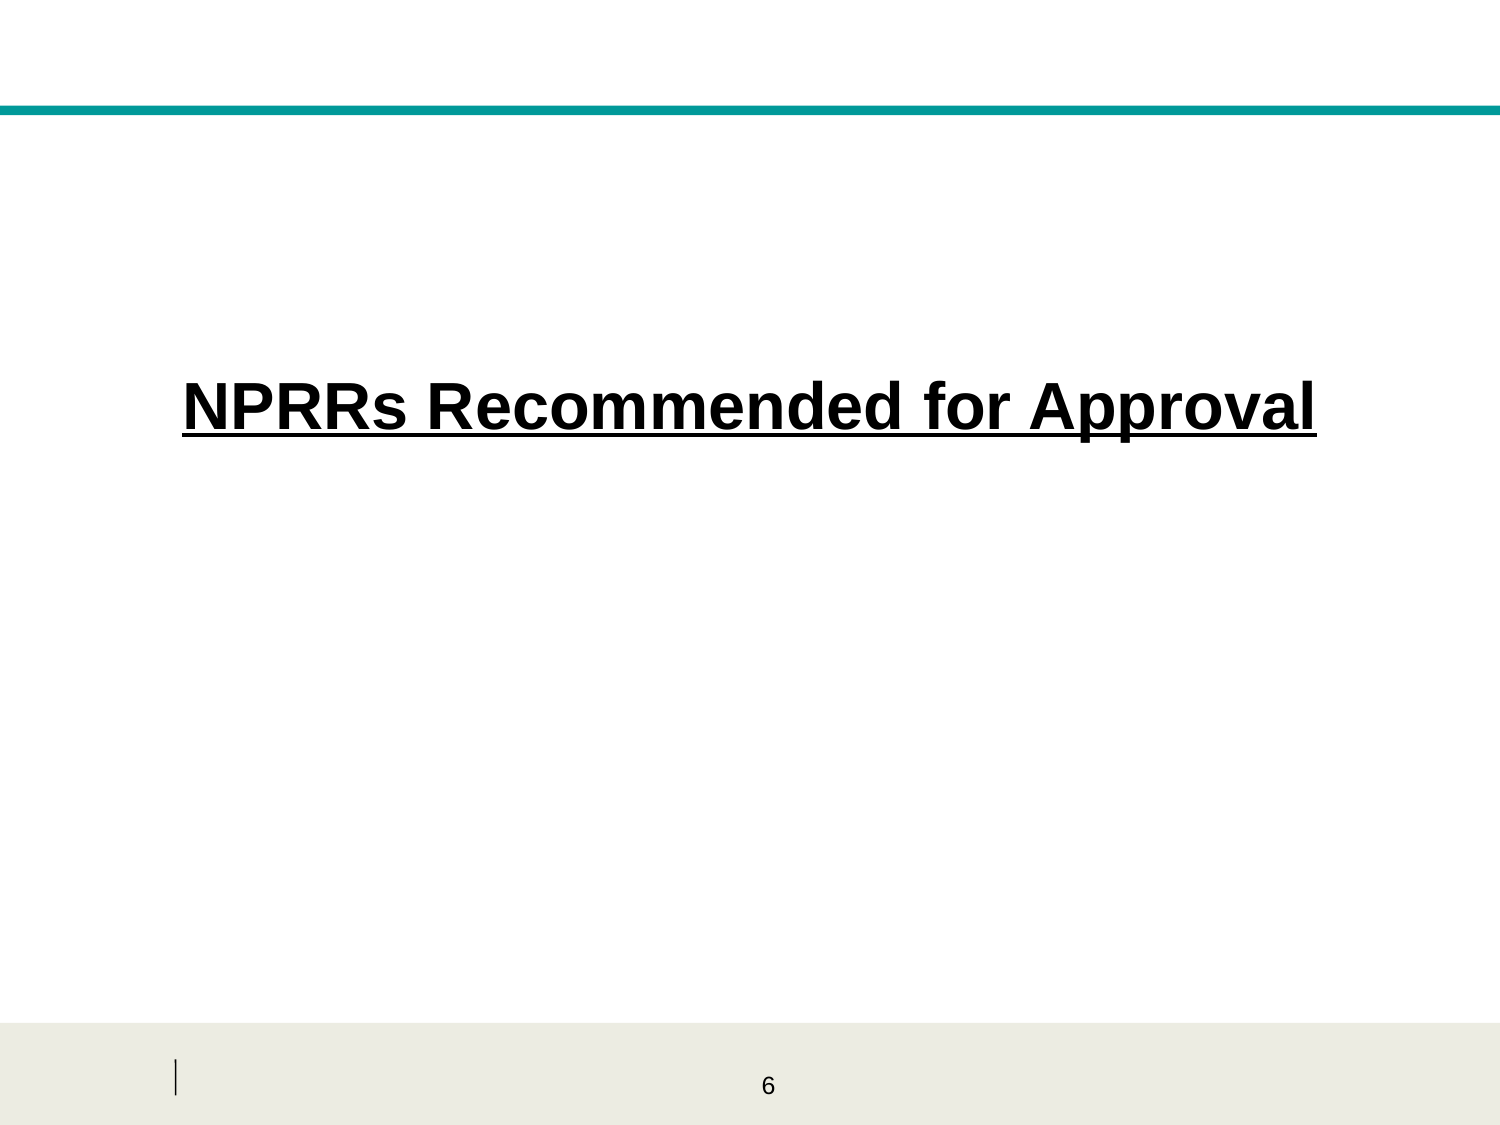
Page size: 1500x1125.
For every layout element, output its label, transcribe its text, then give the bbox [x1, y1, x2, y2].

list NPRRs Recommended for Approval [74, 174, 1426, 951]
